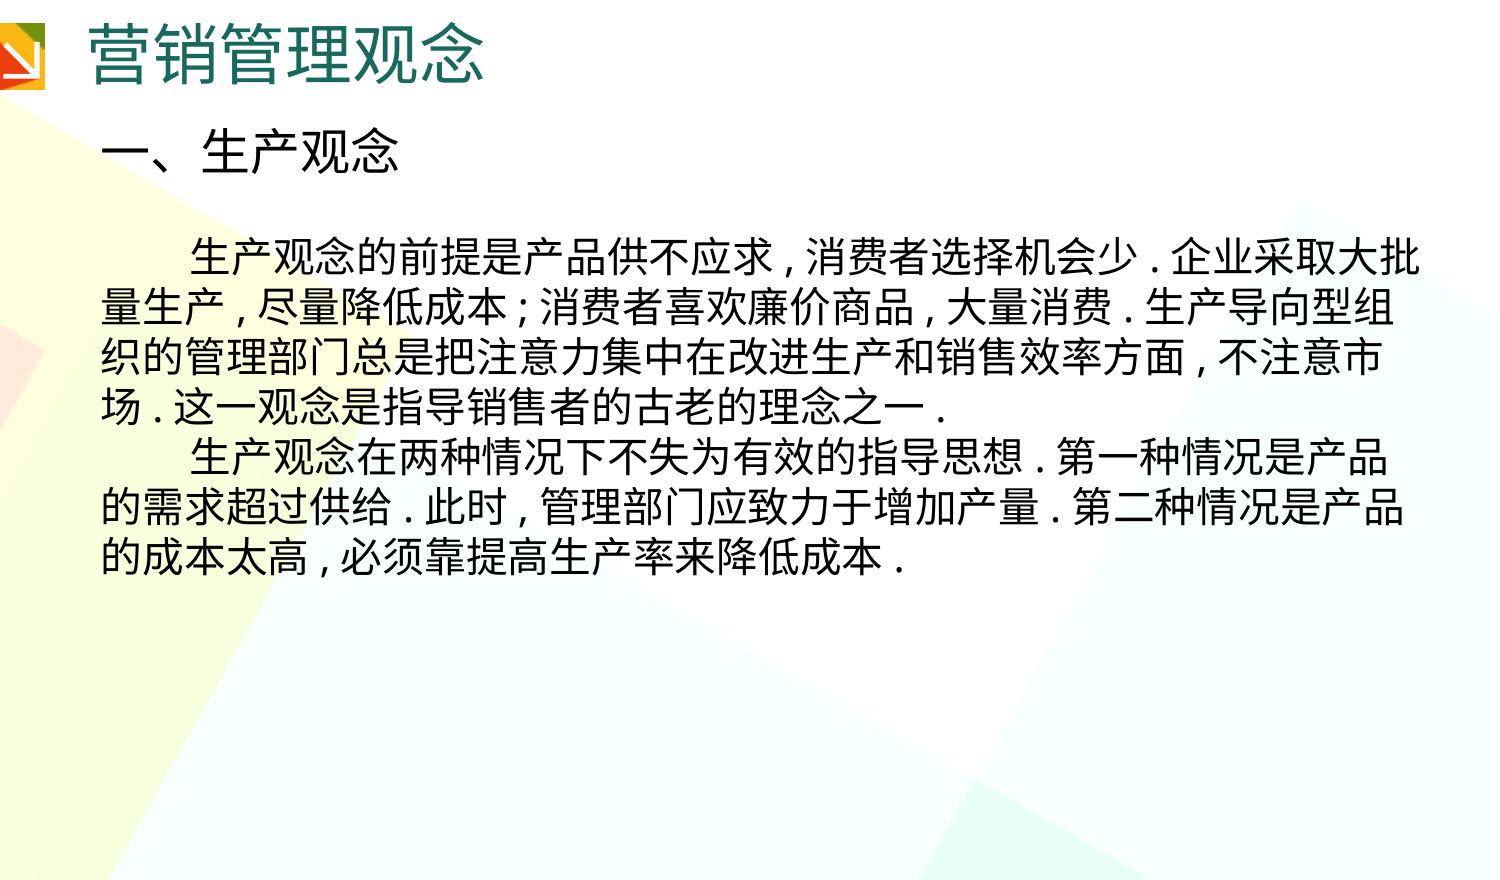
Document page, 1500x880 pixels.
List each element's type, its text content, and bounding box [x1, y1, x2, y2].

text_box 营销管理观念 [70, 5, 501, 101]
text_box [0, 23, 45, 90]
text_box 一、生产观念 生产观念的前提是产品供不应求,消费者选择机会少.企业采取大批量生产,尽量降低成本;消费者喜欢廉价商品,大量消费.生产导向型组织的管理部门总是把注意力集中在改进生产和销售效率方面,不注意市场.这一观念是指导销售者的古老的理念之一. 生产观念在两种情况下不失为有效的指导思想.第一种情况是产品的需求超过供给.此时,管理部门应致力于增加产量.第二种情况是产品的成本太高,必须靠提高生产率来降低成本. [86, 113, 1439, 589]
